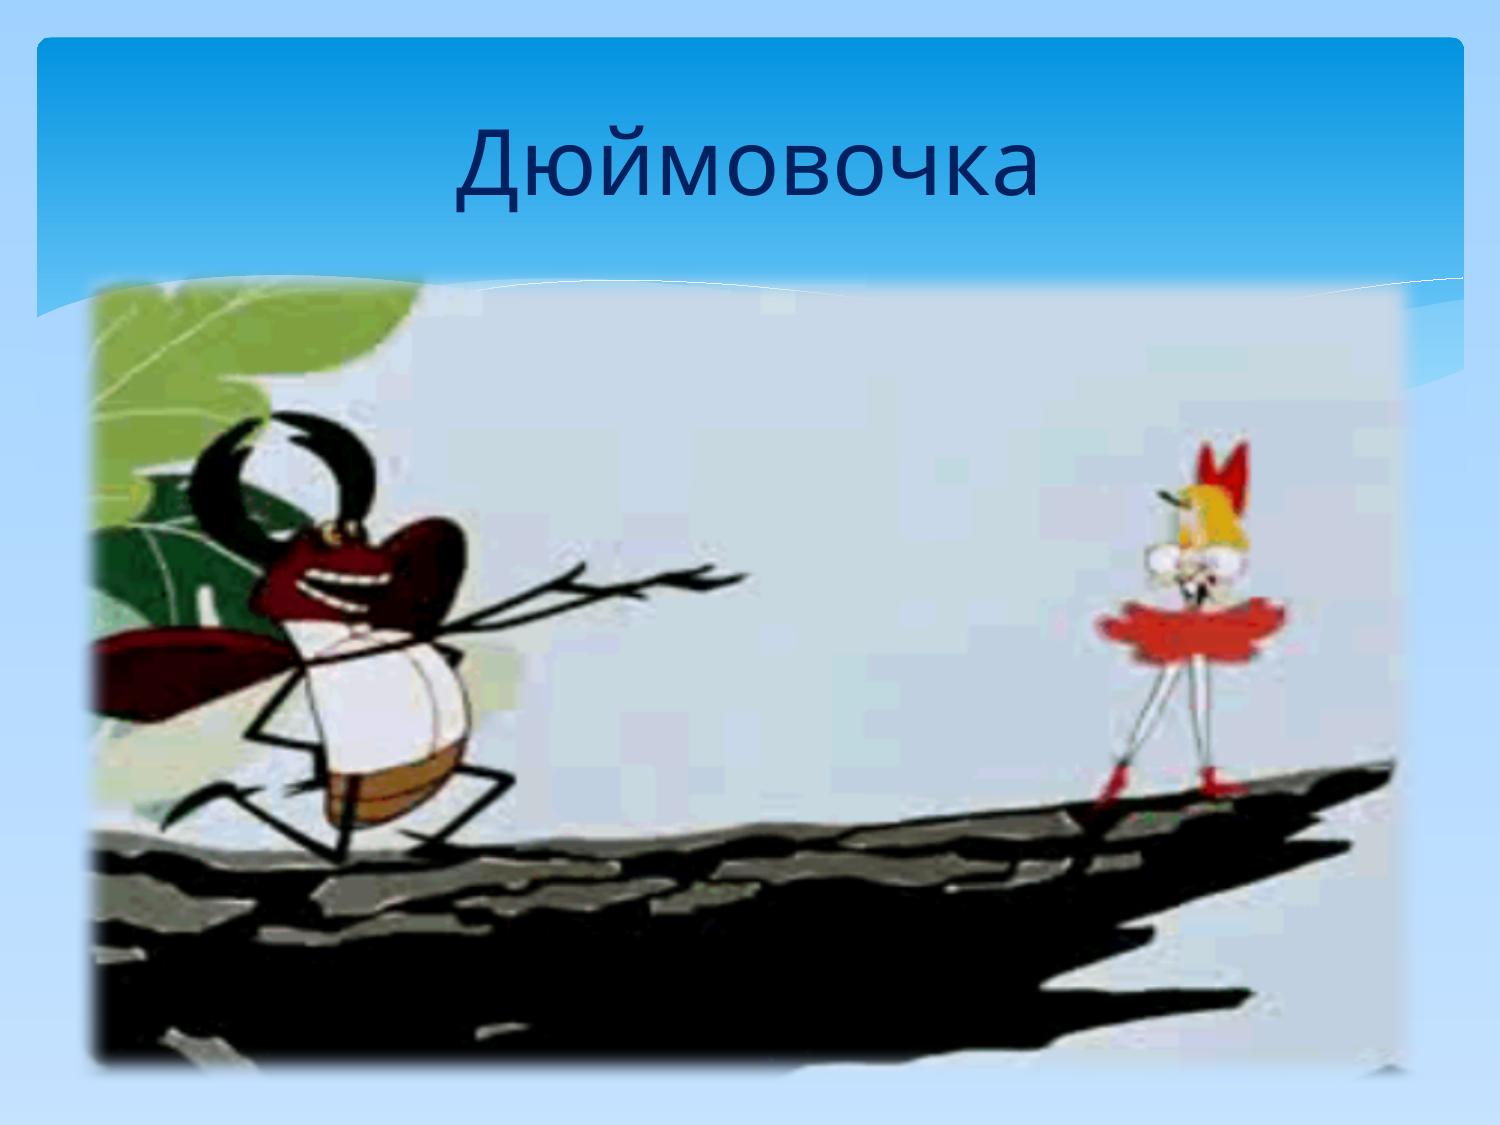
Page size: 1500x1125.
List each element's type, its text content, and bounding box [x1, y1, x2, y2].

title Дюймовочка [75, 55, 1425, 261]
picture [76, 266, 1424, 1083]
